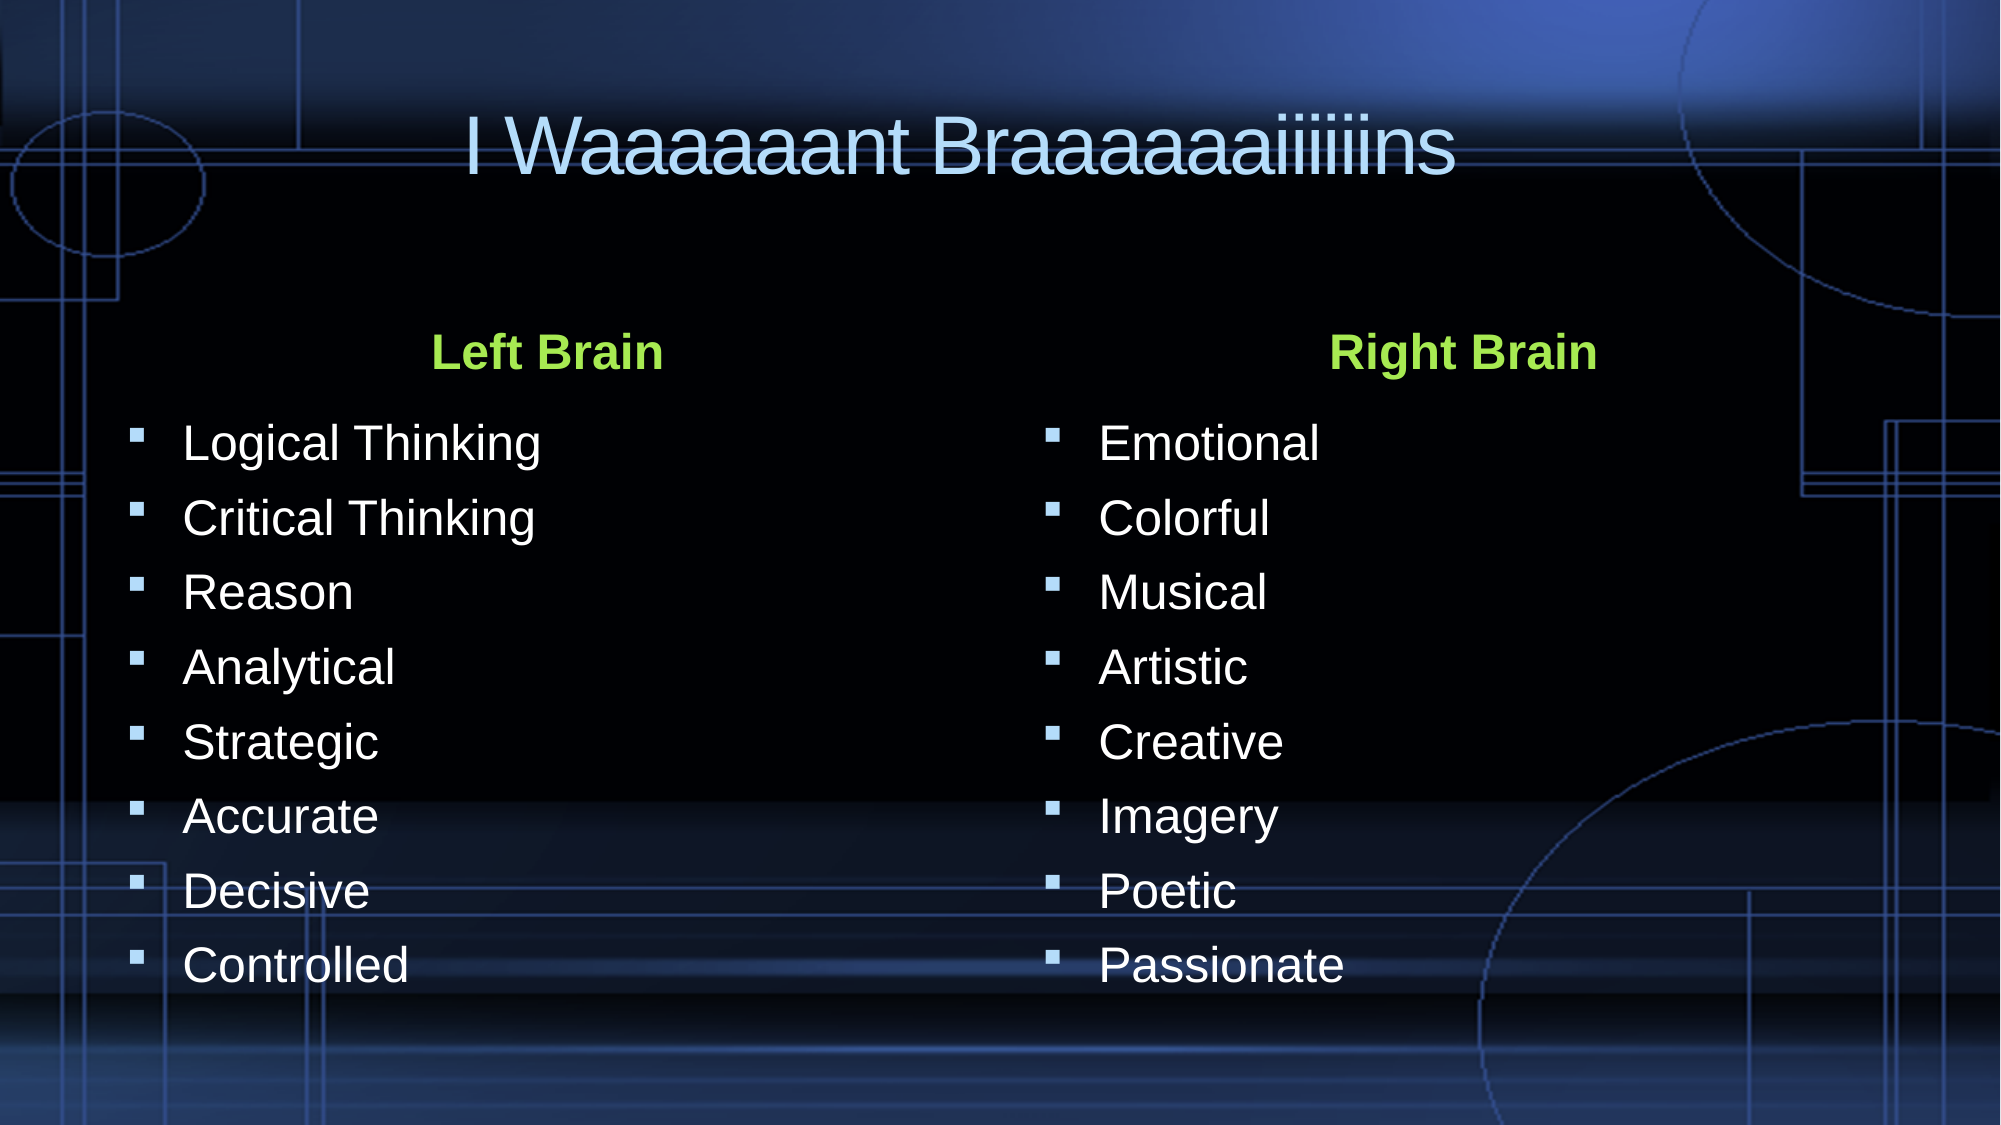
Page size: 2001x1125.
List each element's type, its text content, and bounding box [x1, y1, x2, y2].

list Left Brain [99, 296, 984, 402]
list Logical Thinking Critical Thinking Reason Analytical Strategic Accurate Decisive Controlled [99, 403, 984, 1053]
list Emotional Colorful Musical Artistic Creative Imagery Poetic Passionate [1015, 403, 1900, 1053]
list Right Brain [1015, 296, 1900, 402]
title I Waaaaaant Braaaaaaiiiiiins [110, 83, 1811, 234]
picture [0, 0, 2001, 1125]
